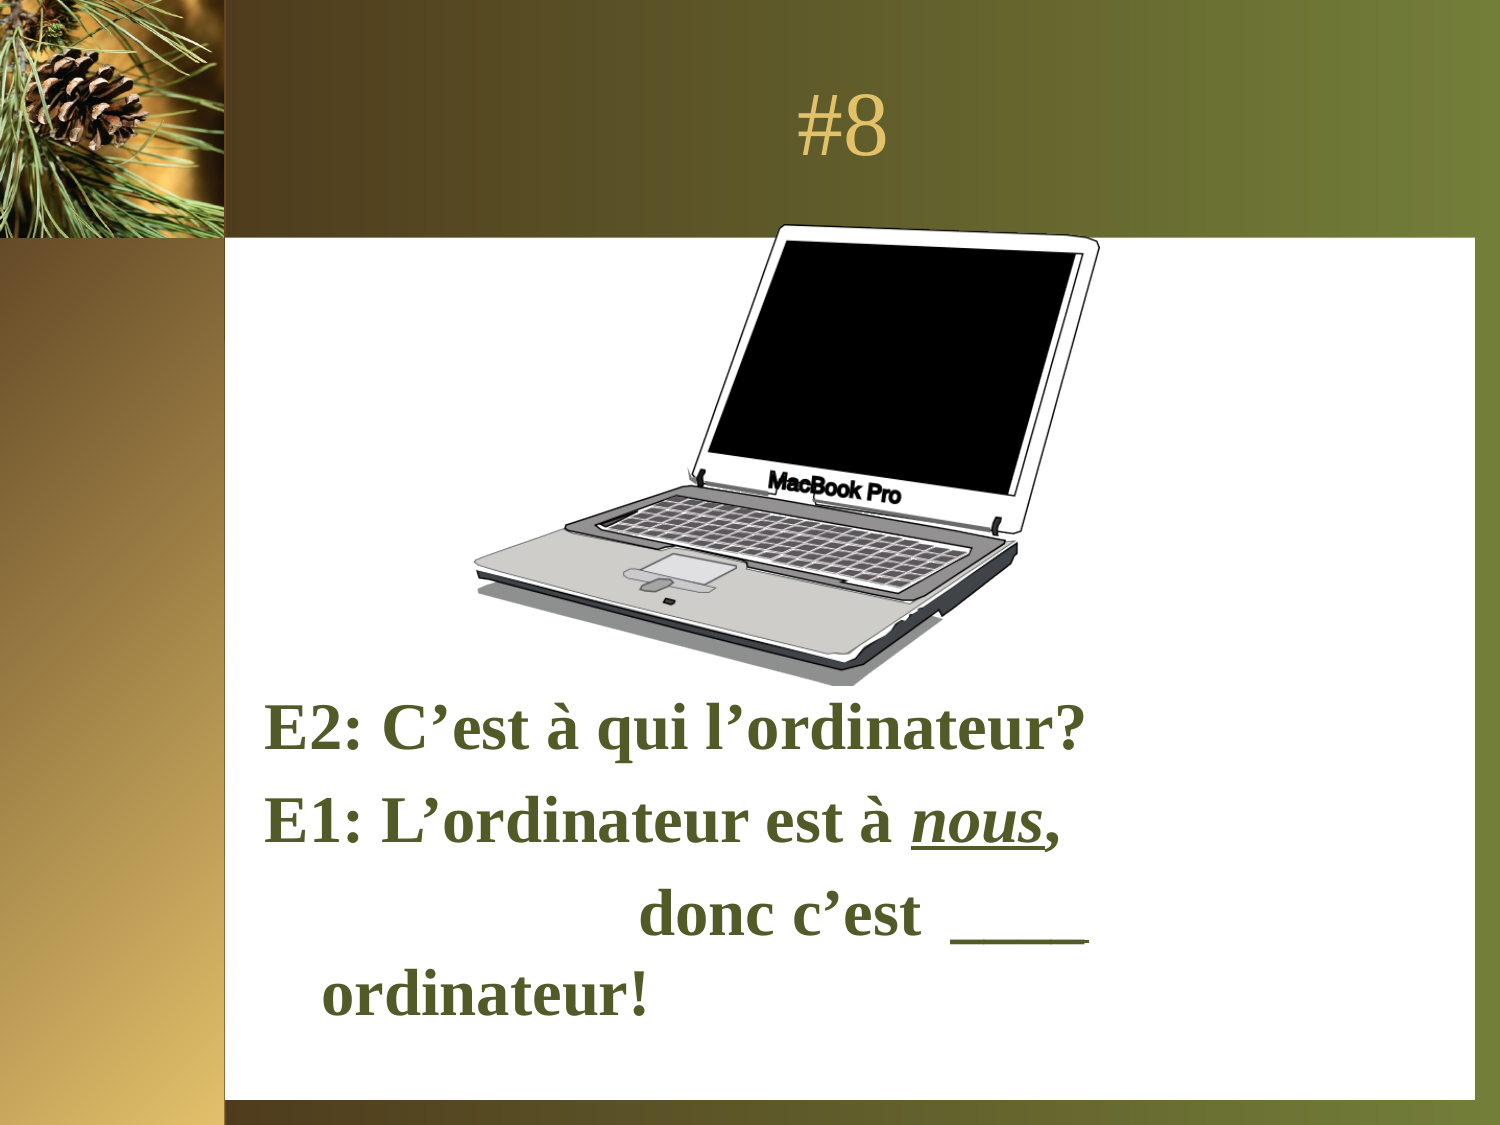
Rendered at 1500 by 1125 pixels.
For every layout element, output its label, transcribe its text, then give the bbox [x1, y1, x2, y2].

list E2: C’est à qui l’ordinateur? E1: L’ordinateur est à nous, donc c’est ____ ordinateur! [249, 674, 1438, 1125]
picture [474, 224, 1101, 686]
picture [0, 0, 224, 238]
title #8 [249, 24, 1438, 213]
